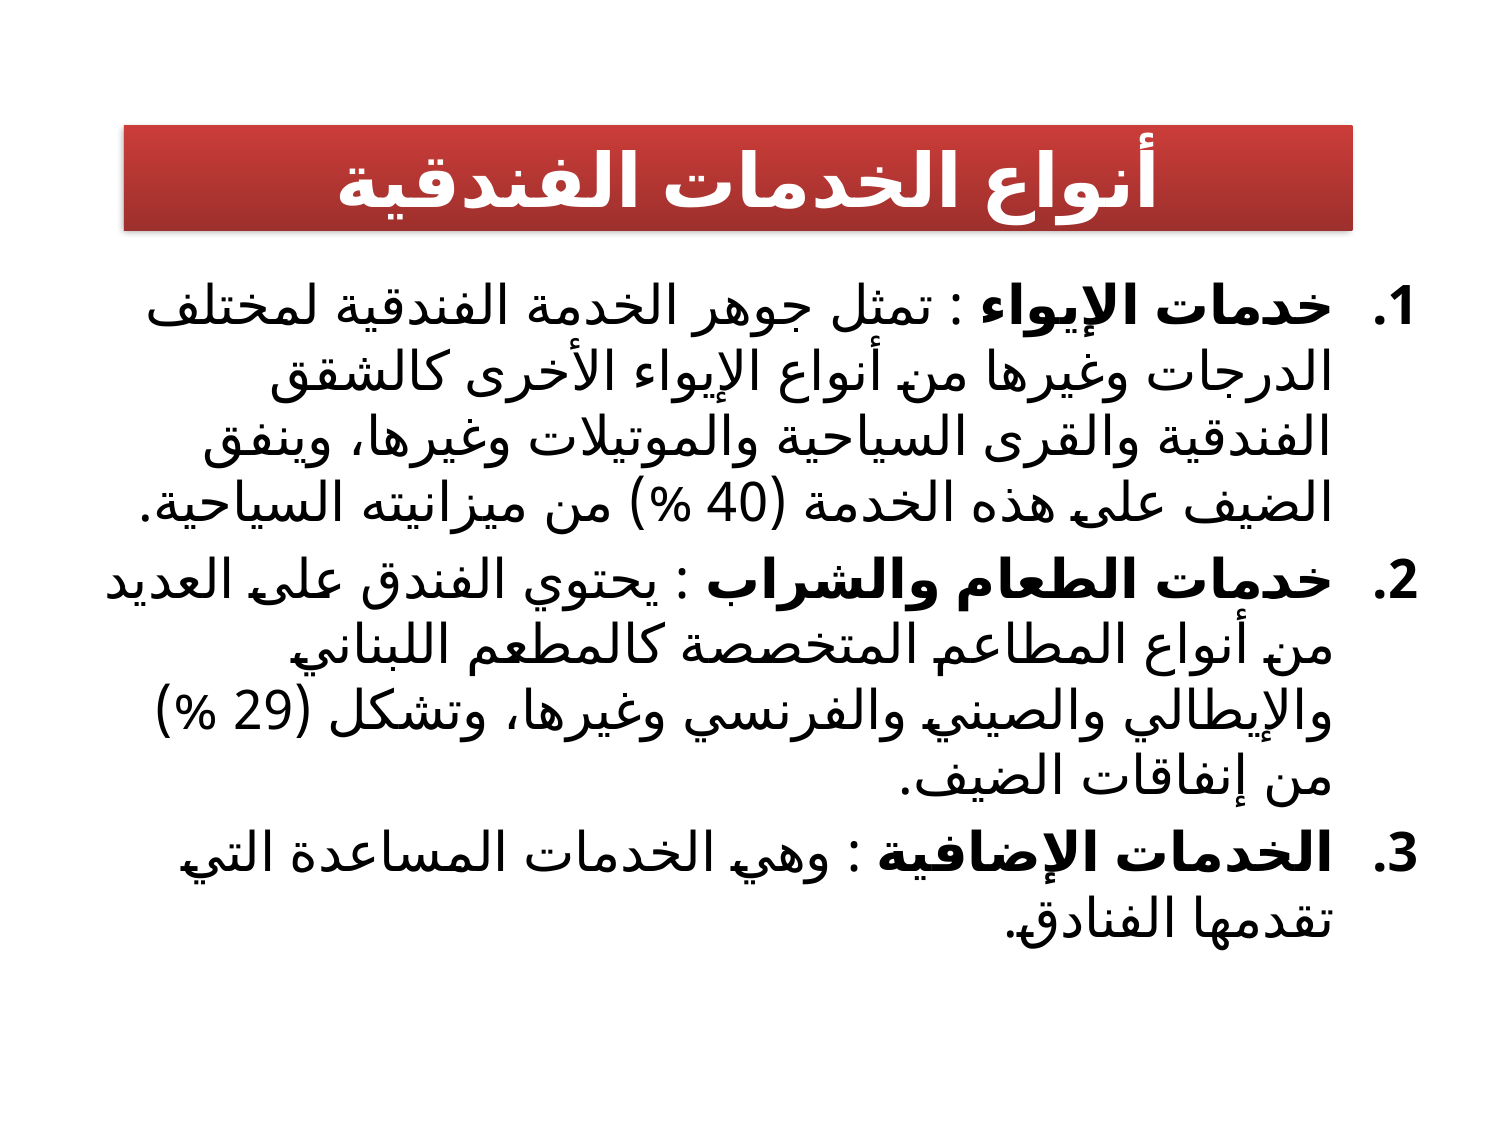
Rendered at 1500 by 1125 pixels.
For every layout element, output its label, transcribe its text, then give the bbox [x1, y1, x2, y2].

list خدمات الإيواء : تمثل جوهر الخدمة الفندقية لمختلف الدرجات وغيرها من أنواع الإيواء الأخرى كالشقق الفندقية والقرى السياحية والموتيلات وغيرها، وينفق الضيف على هذه الخدمة (40 %) من ميزانيته السياحية. خدمات الطعام والشراب : يحتوي الفندق على العديد من أنواع المطاعم المتخصصة كالمطعم اللبناني والإيطالي والصيني والفرنسي وغيرها، وتشكل (29 %) من إنفاقات الضيف. الخدمات الإضافية : وهي الخدمات المساعدة التي تقدمها الفنادق. [75, 262, 1425, 1005]
text_box أنواع الخدمات الفندقية [123, 125, 1353, 231]
